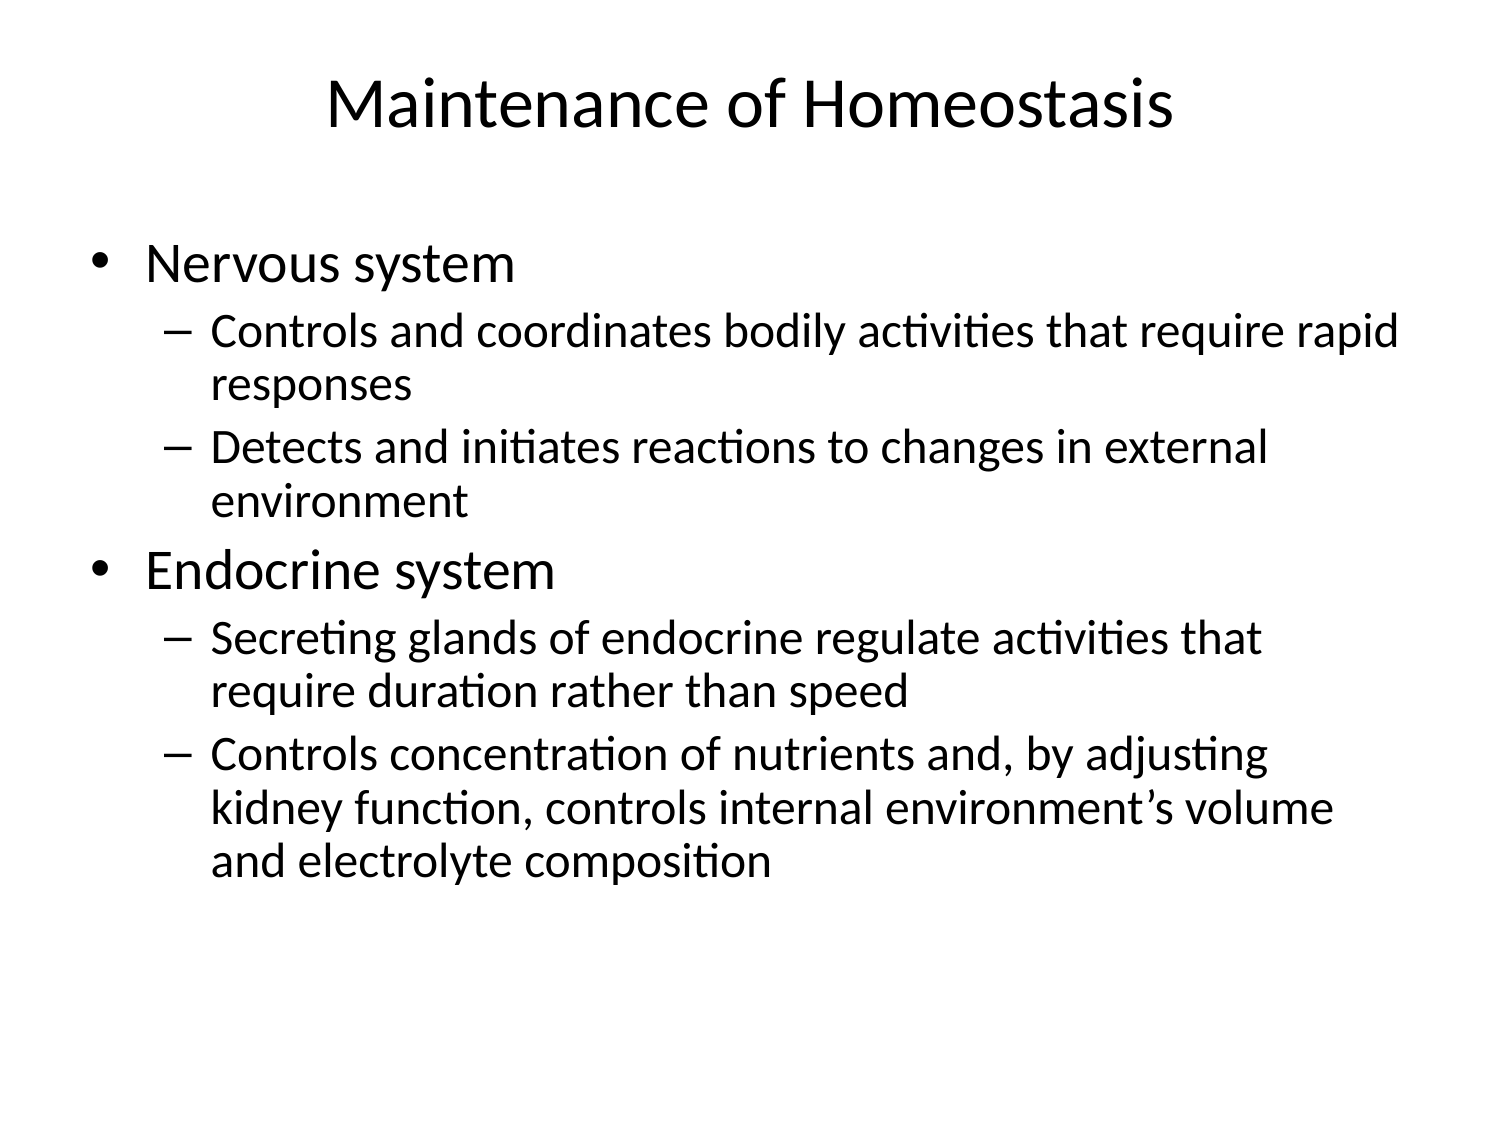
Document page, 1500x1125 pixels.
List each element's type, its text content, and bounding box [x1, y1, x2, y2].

text_box Nervous system Controls and coordinates bodily activities that require rapid responses Detects and initiates reactions to changes in external environment Endocrine system Secreting glands of endocrine regulate activities that require duration rather than speed Controls concentration of nutrients and, by adjusting kidney function, controls internal environment’s volume and electrolyte composition [74, 224, 1425, 900]
title Maintenance of Homeostasis [75, 47, 1425, 150]
